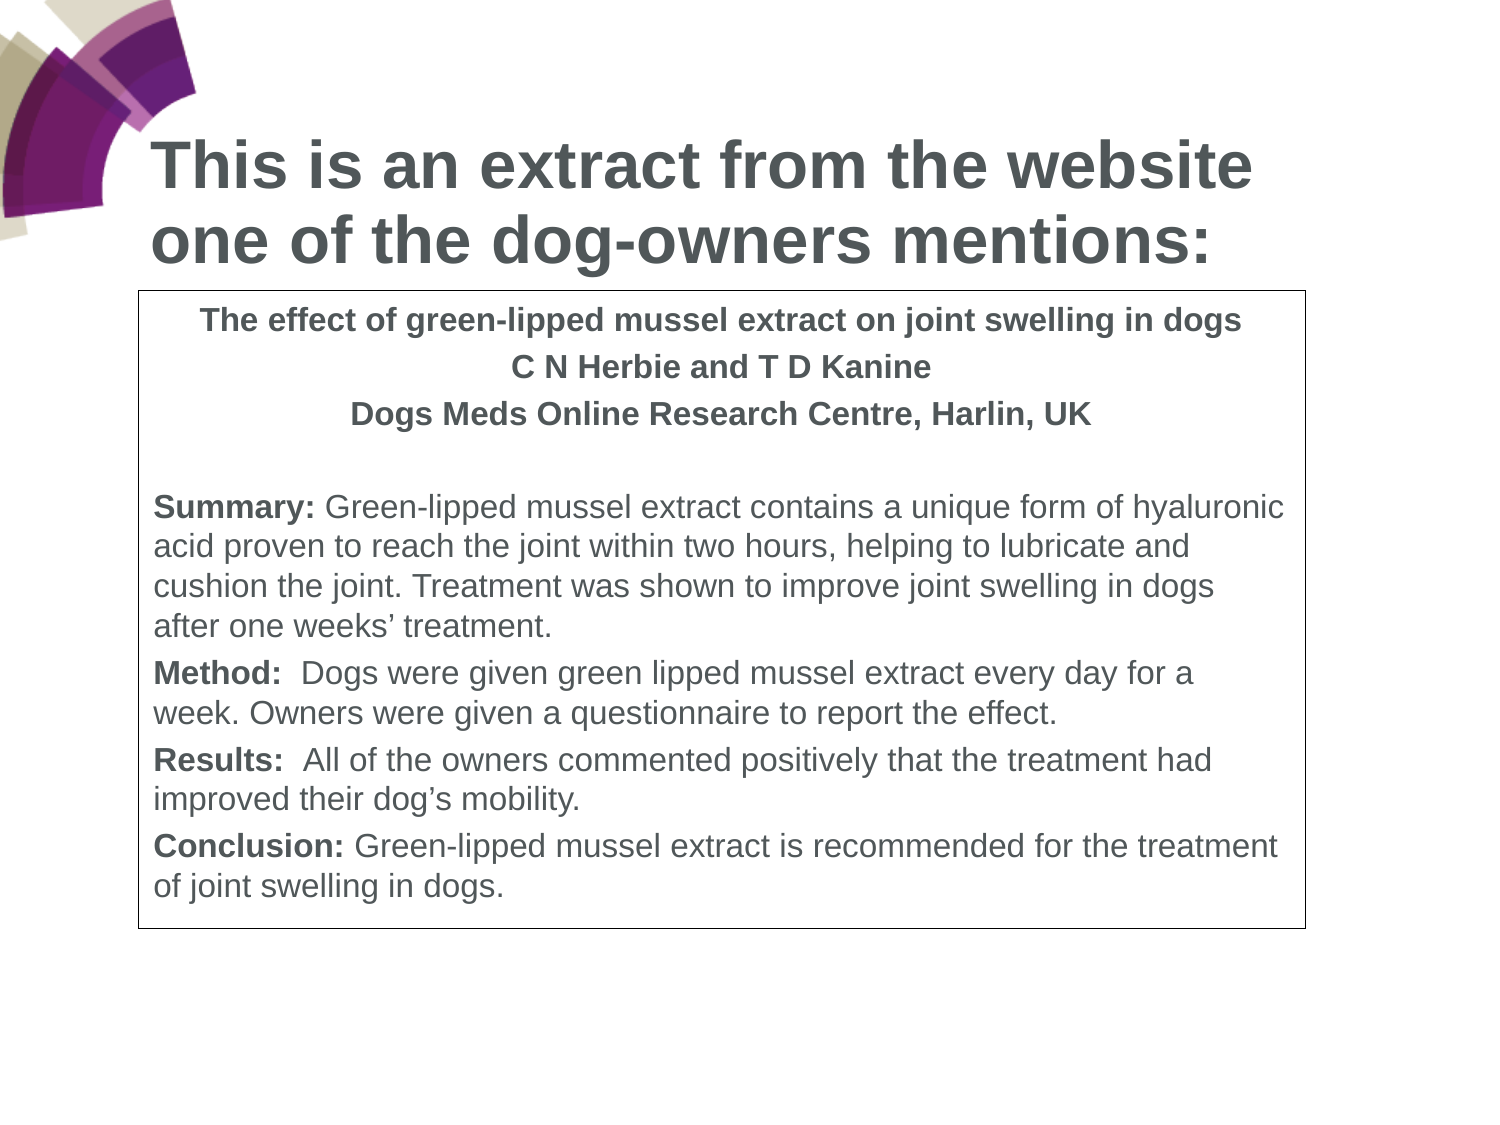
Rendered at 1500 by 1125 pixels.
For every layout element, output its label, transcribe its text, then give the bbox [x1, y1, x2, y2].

list This is an extract from the website one of the dog-owners mentions: [135, 119, 1282, 297]
list The effect of green-lipped mussel extract on joint swelling in dogs C N Herbie and T D Kanine Dogs Meds Online Research Centre, Harlin, UK Summary: Green-lipped mussel extract contains a unique form of hyaluronic acid proven to reach the joint within two hours, helping to lubricate and cushion the joint. Treatment was shown to improve joint swelling in dogs after one weeks’ treatment. Method: Dogs were given green lipped mussel extract every day for a week. Owners were given a questionnaire to report the effect. Results: All of the owners commented positively that the treatment had improved their dog’s mobility. Conclusion: Green-lipped mussel extract is recommended for the treatment of joint swelling in dogs. [138, 290, 1306, 929]
picture [0, 0, 1500, 1125]
